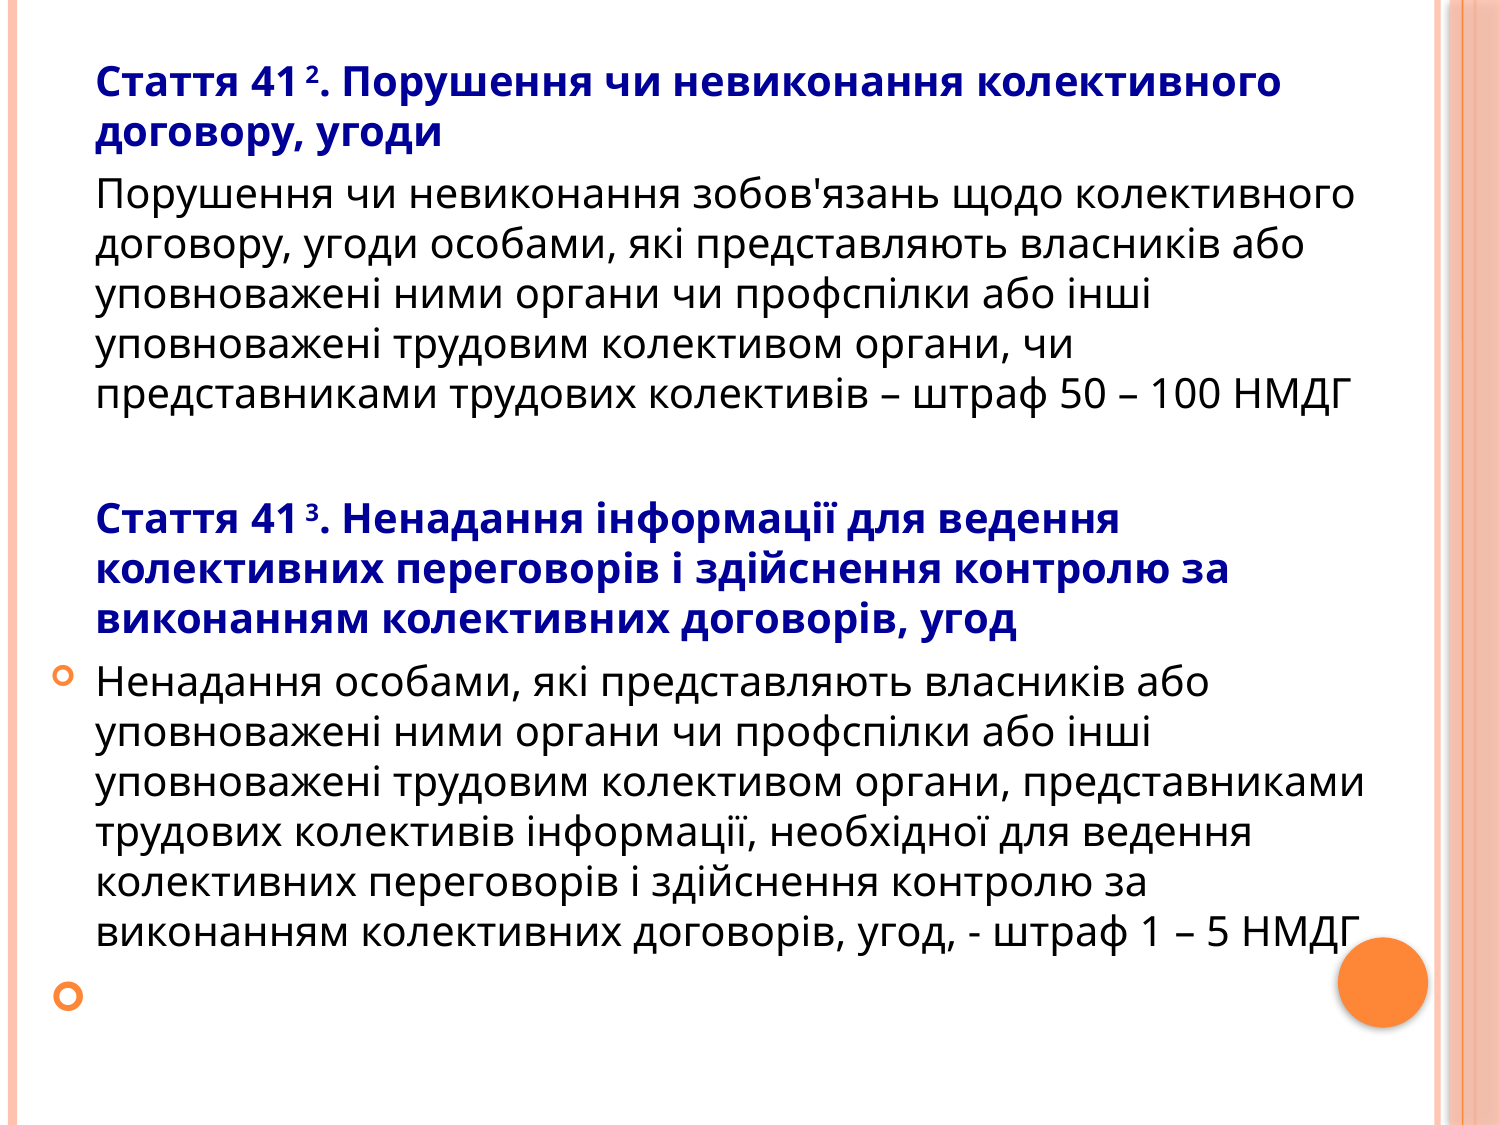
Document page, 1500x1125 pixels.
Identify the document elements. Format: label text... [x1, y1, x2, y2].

list Стаття 41 2. Порушення чи невиконання колективного договору, угоди Порушення чи невиконання зобов'язань щодо колективного договору, угоди особами, які представляють власників або уповноважені ними органи чи профспілки або інші уповноважені трудовим колективом органи, чи представниками трудових колективів – штраф 50 – 100 НМДГ Стаття 41 3. Ненадання інформації для ведення колективних переговорів і здійснення контролю за виконанням колективних договорів, угод Ненадання особами, які представляють власників або уповноважені ними органи чи профспілки або інші уповноважені трудовим колективом органи, представниками трудових колективів інформації, необхідної для ведення колективних переговорів і здійснення контролю за виконанням колективних договорів, угод, - штраф 1 – 5 НМДГ [34, 46, 1406, 1067]
